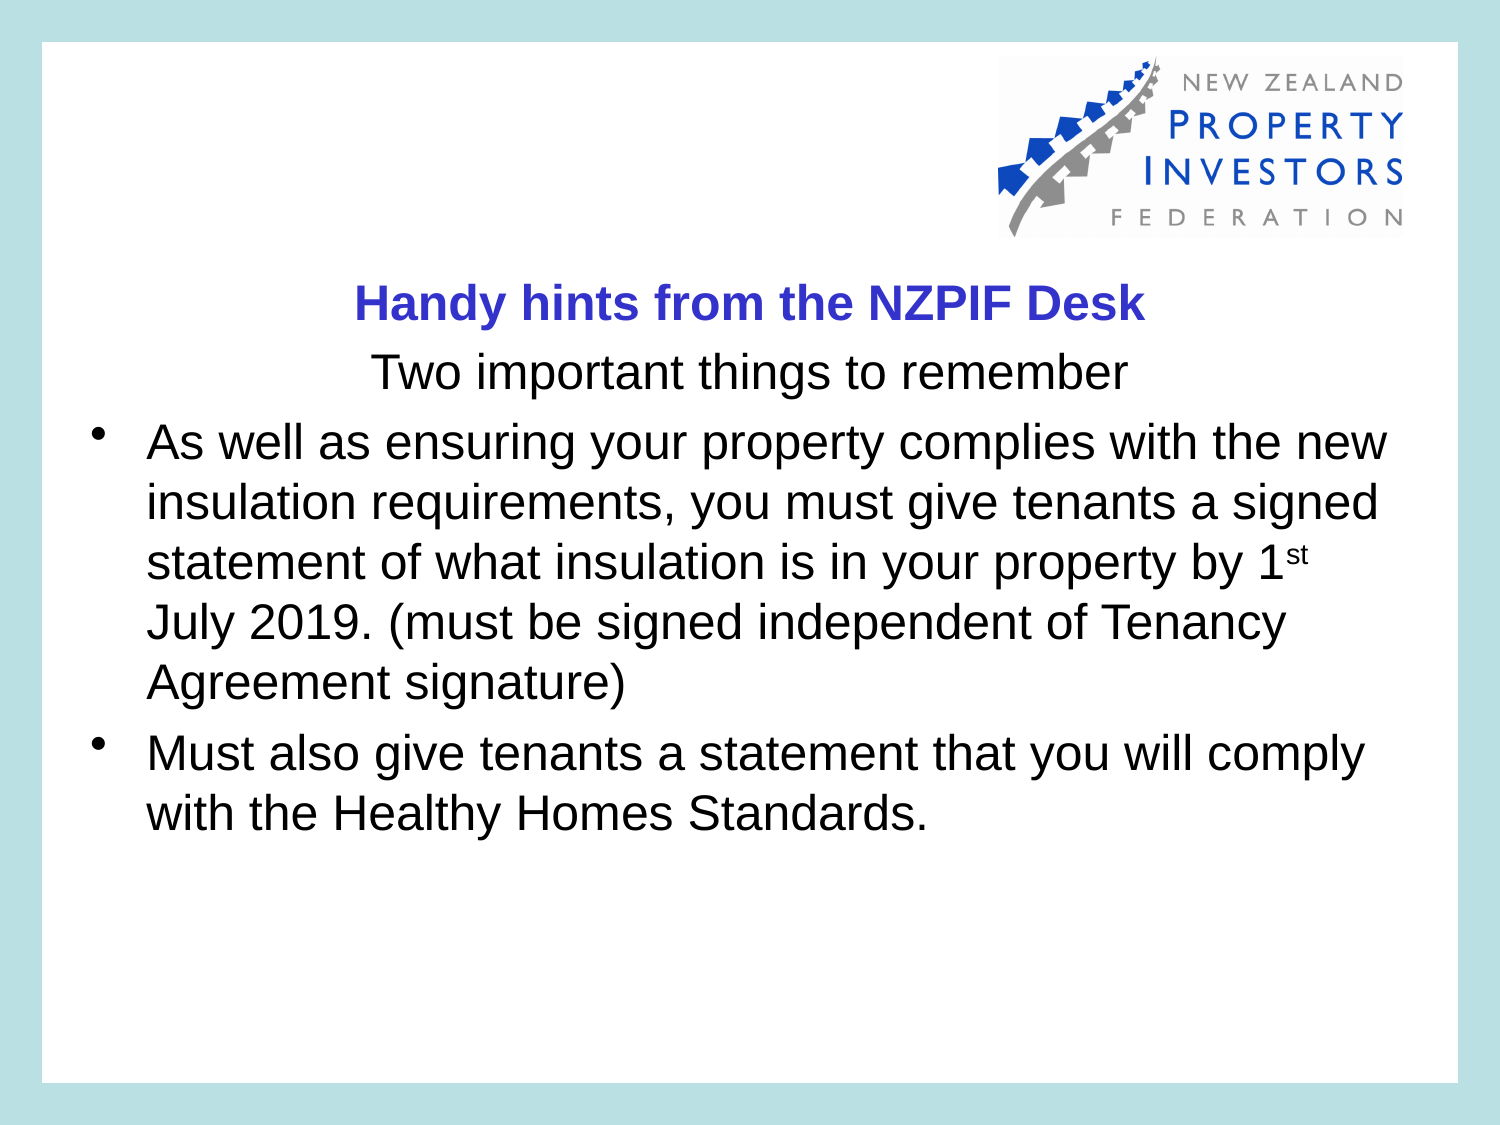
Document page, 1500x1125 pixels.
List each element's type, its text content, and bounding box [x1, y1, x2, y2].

text_box [0, 0, 1500, 1125]
list Handy hints from the NZPIF Desk Two important things to remember As well as ensuring your property complies with the new insulation requirements, you must give tenants a signed statement of what insulation is in your property by 1st July 2019. (must be signed independent of Tenancy Agreement signature) Must also give tenants a statement that you will comply with the Healthy Homes Standards. [74, 262, 1426, 1006]
title Napier [74, 44, 1426, 233]
picture [997, 56, 1403, 237]
